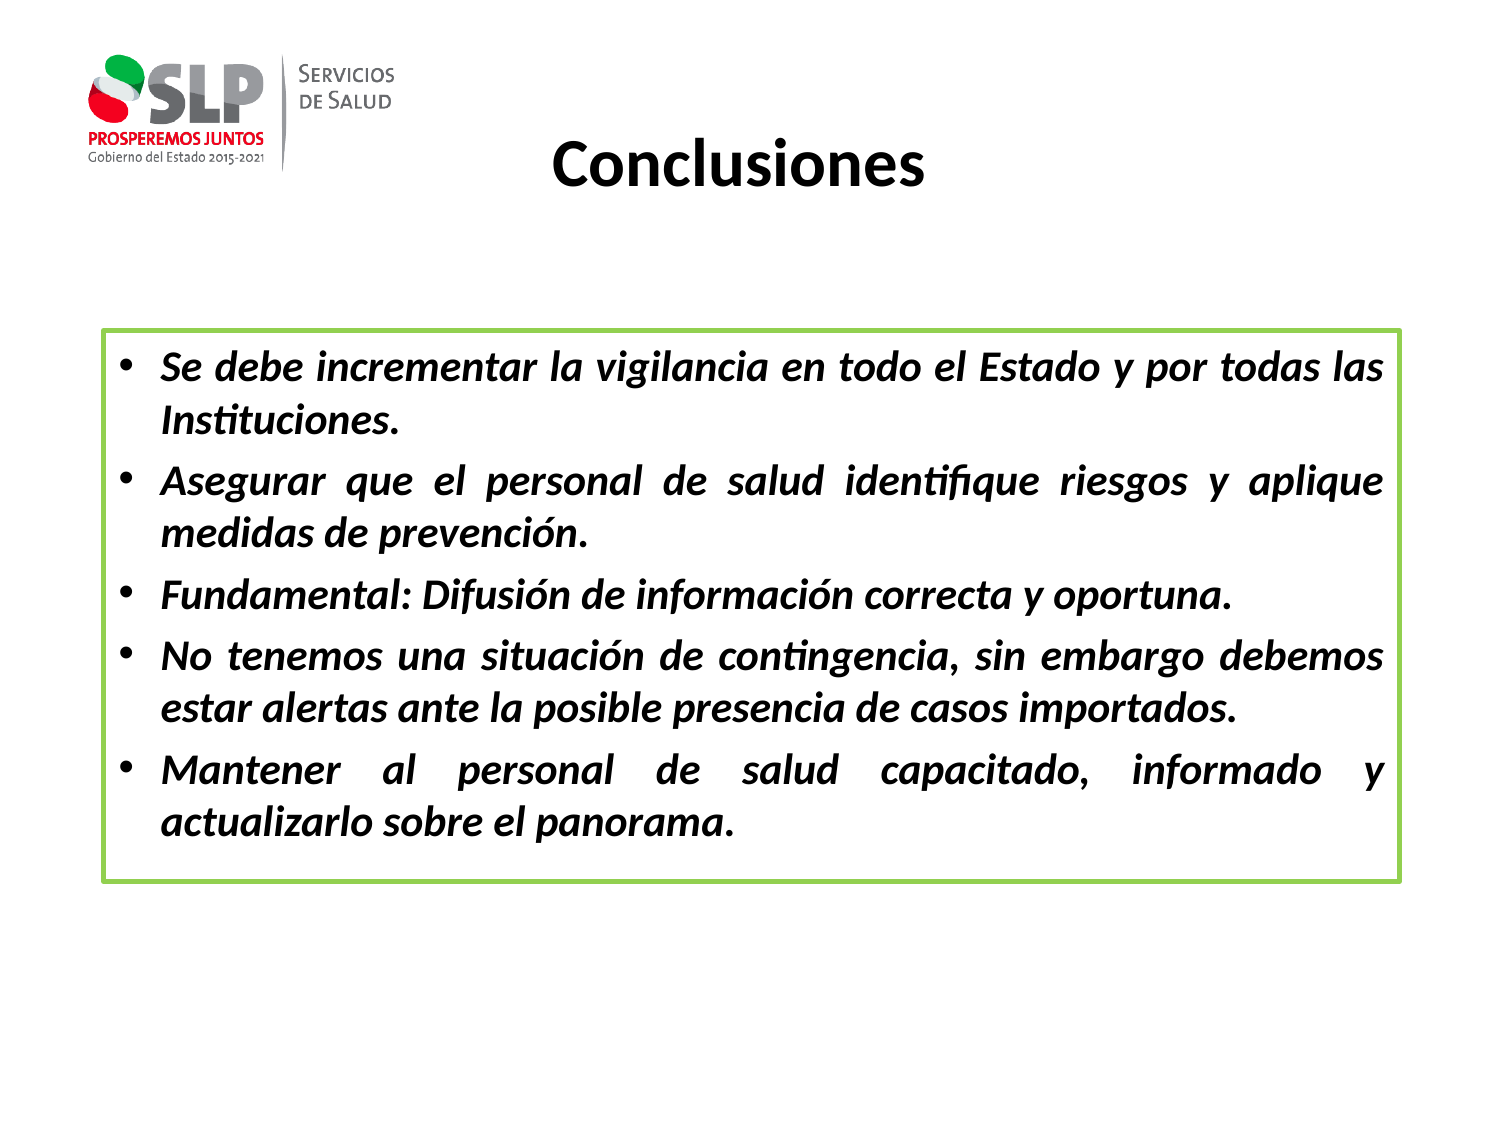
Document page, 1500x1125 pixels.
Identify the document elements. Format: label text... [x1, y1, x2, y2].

subtitle Se debe incrementar la vigilancia en todo el Estado y por todas las Instituciones. Asegurar que el personal de salud identifique riesgos y aplique medidas de prevención. Fundamental: Difusión de información correcta y oportuna. No tenemos una situación de contingencia, sin embargo debemos estar alertas ante la posible presencia de casos importados. Mantener al personal de salud capacitado, informado y actualizarlo sobre el panorama. [103, 330, 1400, 882]
picture [88, 54, 394, 172]
title Conclusiones [176, 101, 1302, 216]
